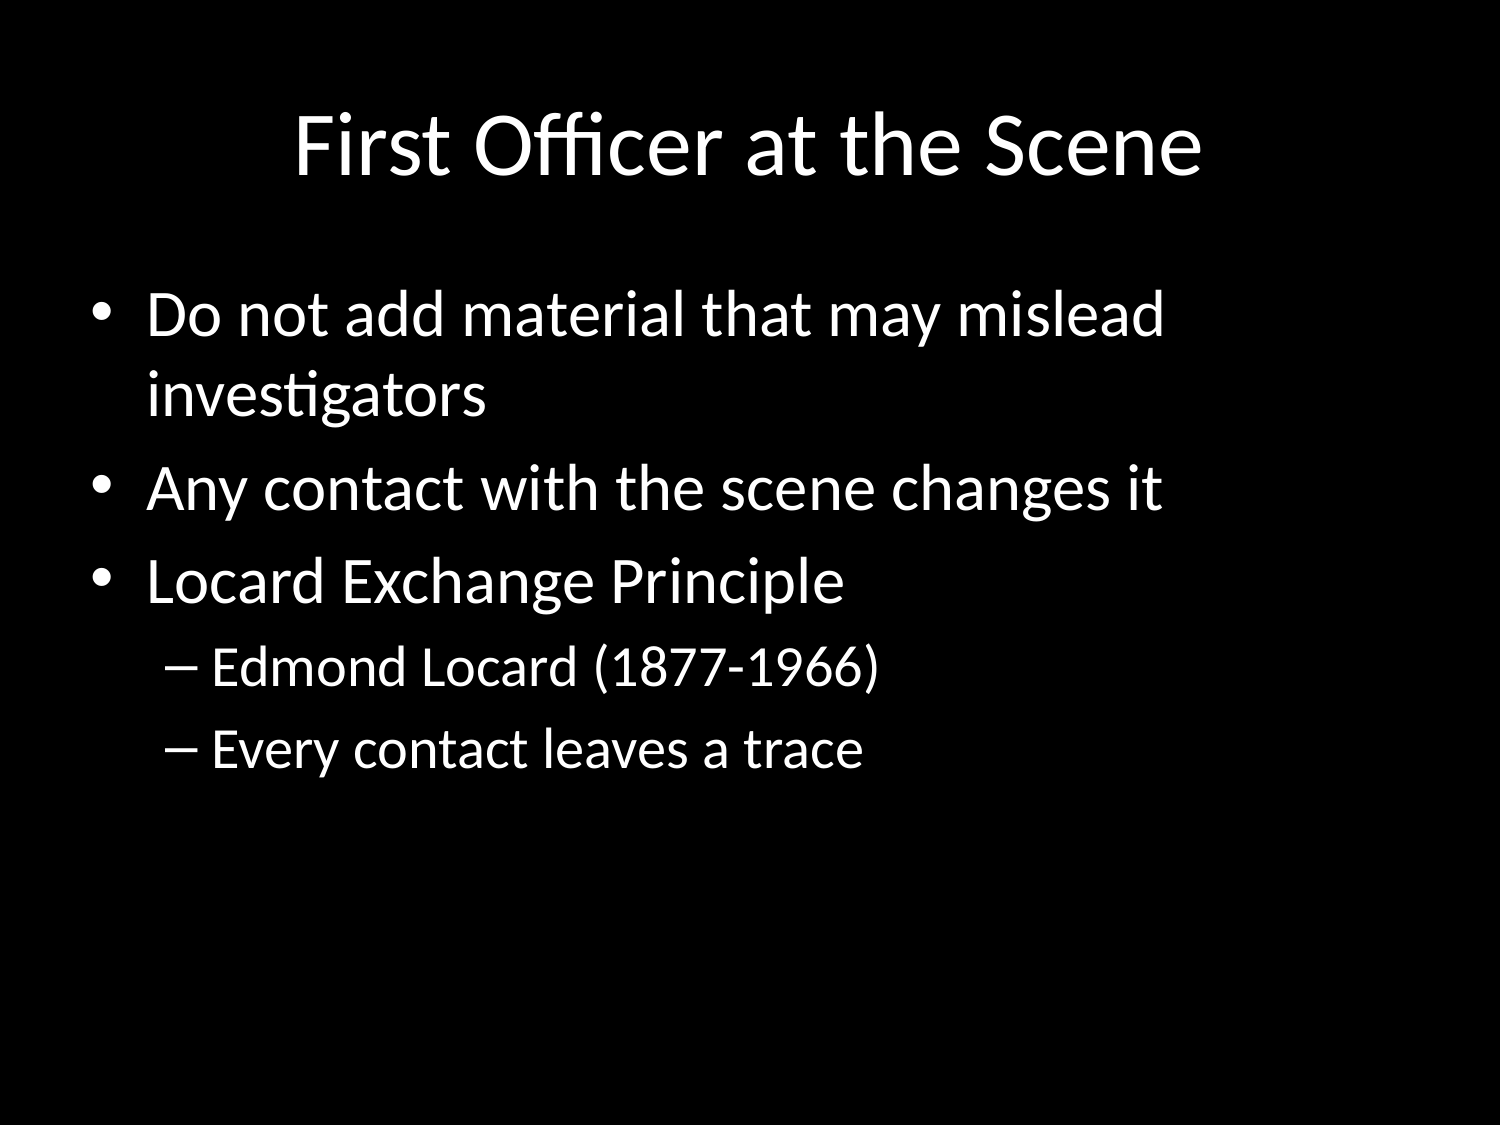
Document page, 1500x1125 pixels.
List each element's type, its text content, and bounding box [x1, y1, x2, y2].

list Do not add material that may mislead investigators Any contact with the scene changes it Locard Exchange Principle Edmond Locard (1877-1966) Every contact leaves a trace [75, 262, 1425, 1005]
title First Officer at the Scene [75, 45, 1425, 233]
